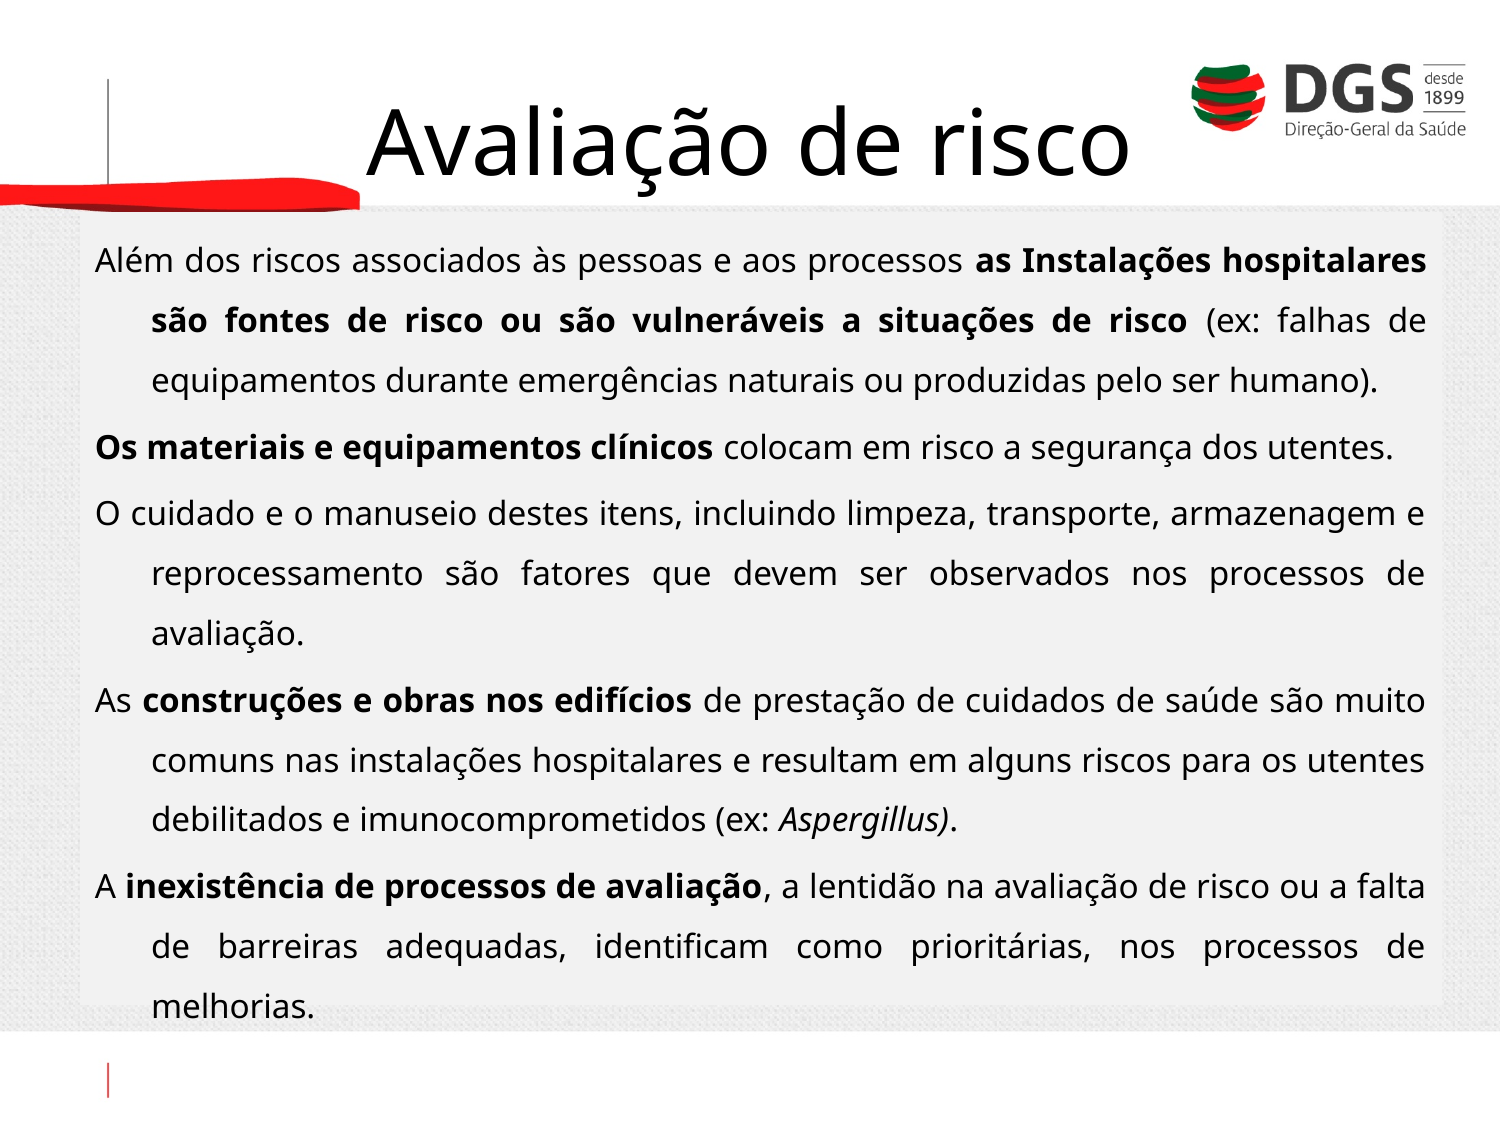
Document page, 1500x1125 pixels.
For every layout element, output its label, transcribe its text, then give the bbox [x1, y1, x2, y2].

list Além dos riscos associados às pessoas e aos processos as Instalações hospitalares são fontes de risco ou são vulneráveis a situações de risco (ex: falhas de equipamentos durante emergências naturais ou produzidas pelo ser humano). Os materiais e equipamentos clínicos colocam em risco a segurança dos utentes. O cuidado e o manuseio destes itens, incluindo limpeza, transporte, armazenagem e reprocessamento são fatores que devem ser observados nos processos de avaliação. As construções e obras nos edifícios de prestação de cuidados de saúde são muito comuns nas instalações hospitalares e resultam em alguns riscos para os utentes debilitados e imunocomprometidos (ex: Aspergillus). A inexistência de processos de avaliação, a lentidão na avaliação de risco ou a falta de barreiras adequadas, identificam como prioritárias, nos processos de melhorias. [79, 211, 1443, 1006]
picture [0, 0, 1500, 1125]
title Avaliação de risco [74, 44, 1426, 233]
